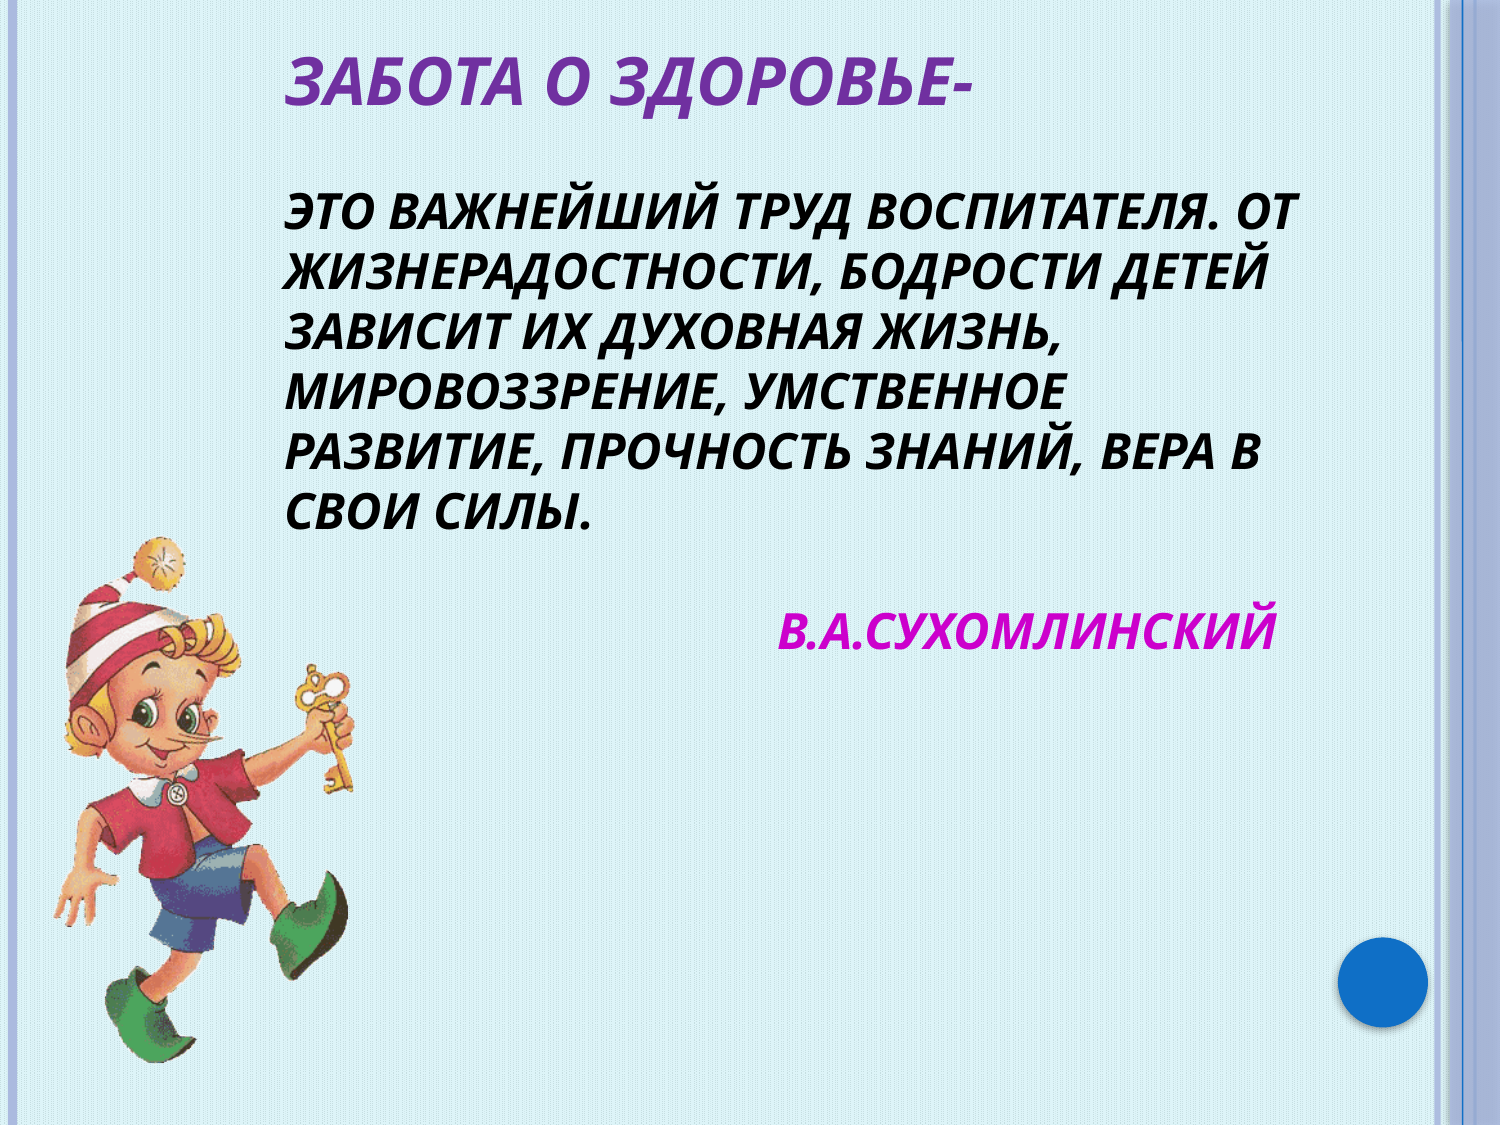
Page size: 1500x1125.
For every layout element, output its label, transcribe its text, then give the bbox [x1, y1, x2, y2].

picture [0, 483, 432, 1125]
title Забота о здоровье- это важнейший труд воспитателя. От жизнерадостности, бодрости детей зависит их духовная жизнь, мировоззрение, умственное развитие, прочность знаний, вера в свои силы. В.А.Сухомлинский [269, 0, 1336, 727]
